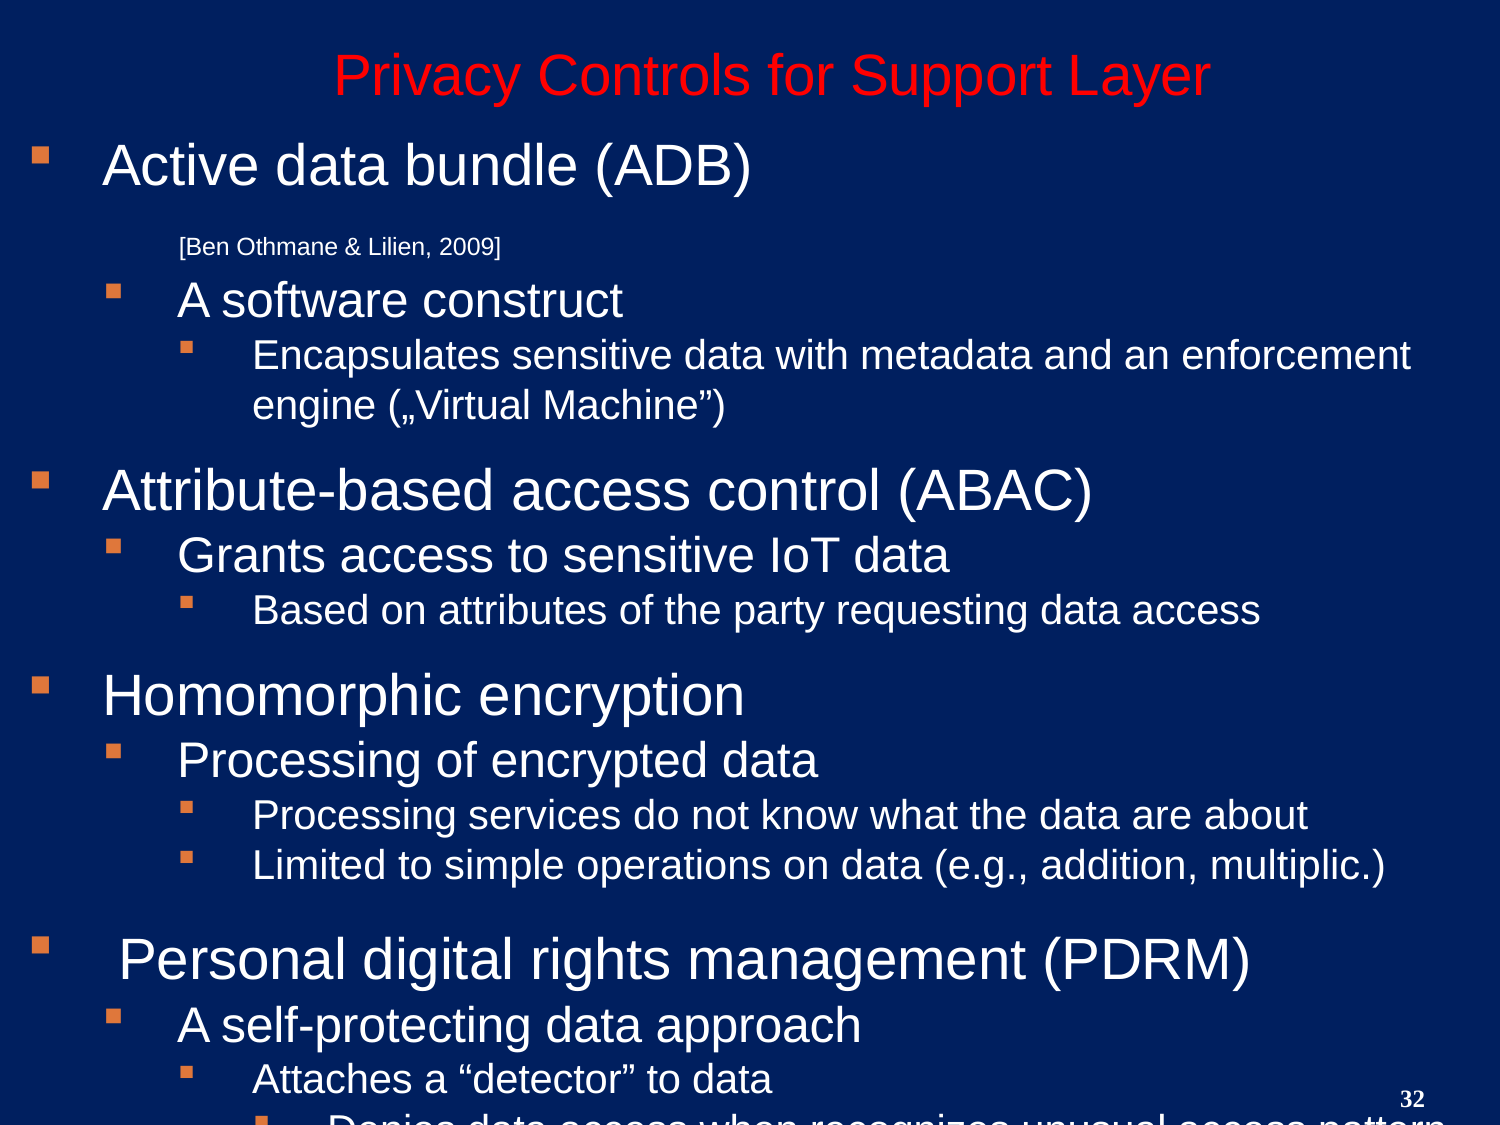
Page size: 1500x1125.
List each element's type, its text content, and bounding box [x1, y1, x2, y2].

title Privacy Controls for Support Layer [24, 12, 1500, 226]
slide_number 32 [1080, 1082, 1425, 1125]
text_box Active data bundle (ADB) [Ben Othmane & Lilien, 2009] A software construct Encapsulates sensitive data with metadata and an enforcement engine („Virtual Machine”) Attribute-based access control (ABAC) Grants access to sensitive IoT data Based on attributes of the party requesting data access Homomorphic encryption Processing of encrypted data Processing services do not know what the data are about Limited to simple operations on data (e.g., addition, multiplic.) Personal digital rights management (PDRM) A self-protecting data approach Attaches a “detector” to data Denies data access when recognizes unusual access pattern [24, 127, 1450, 1125]
